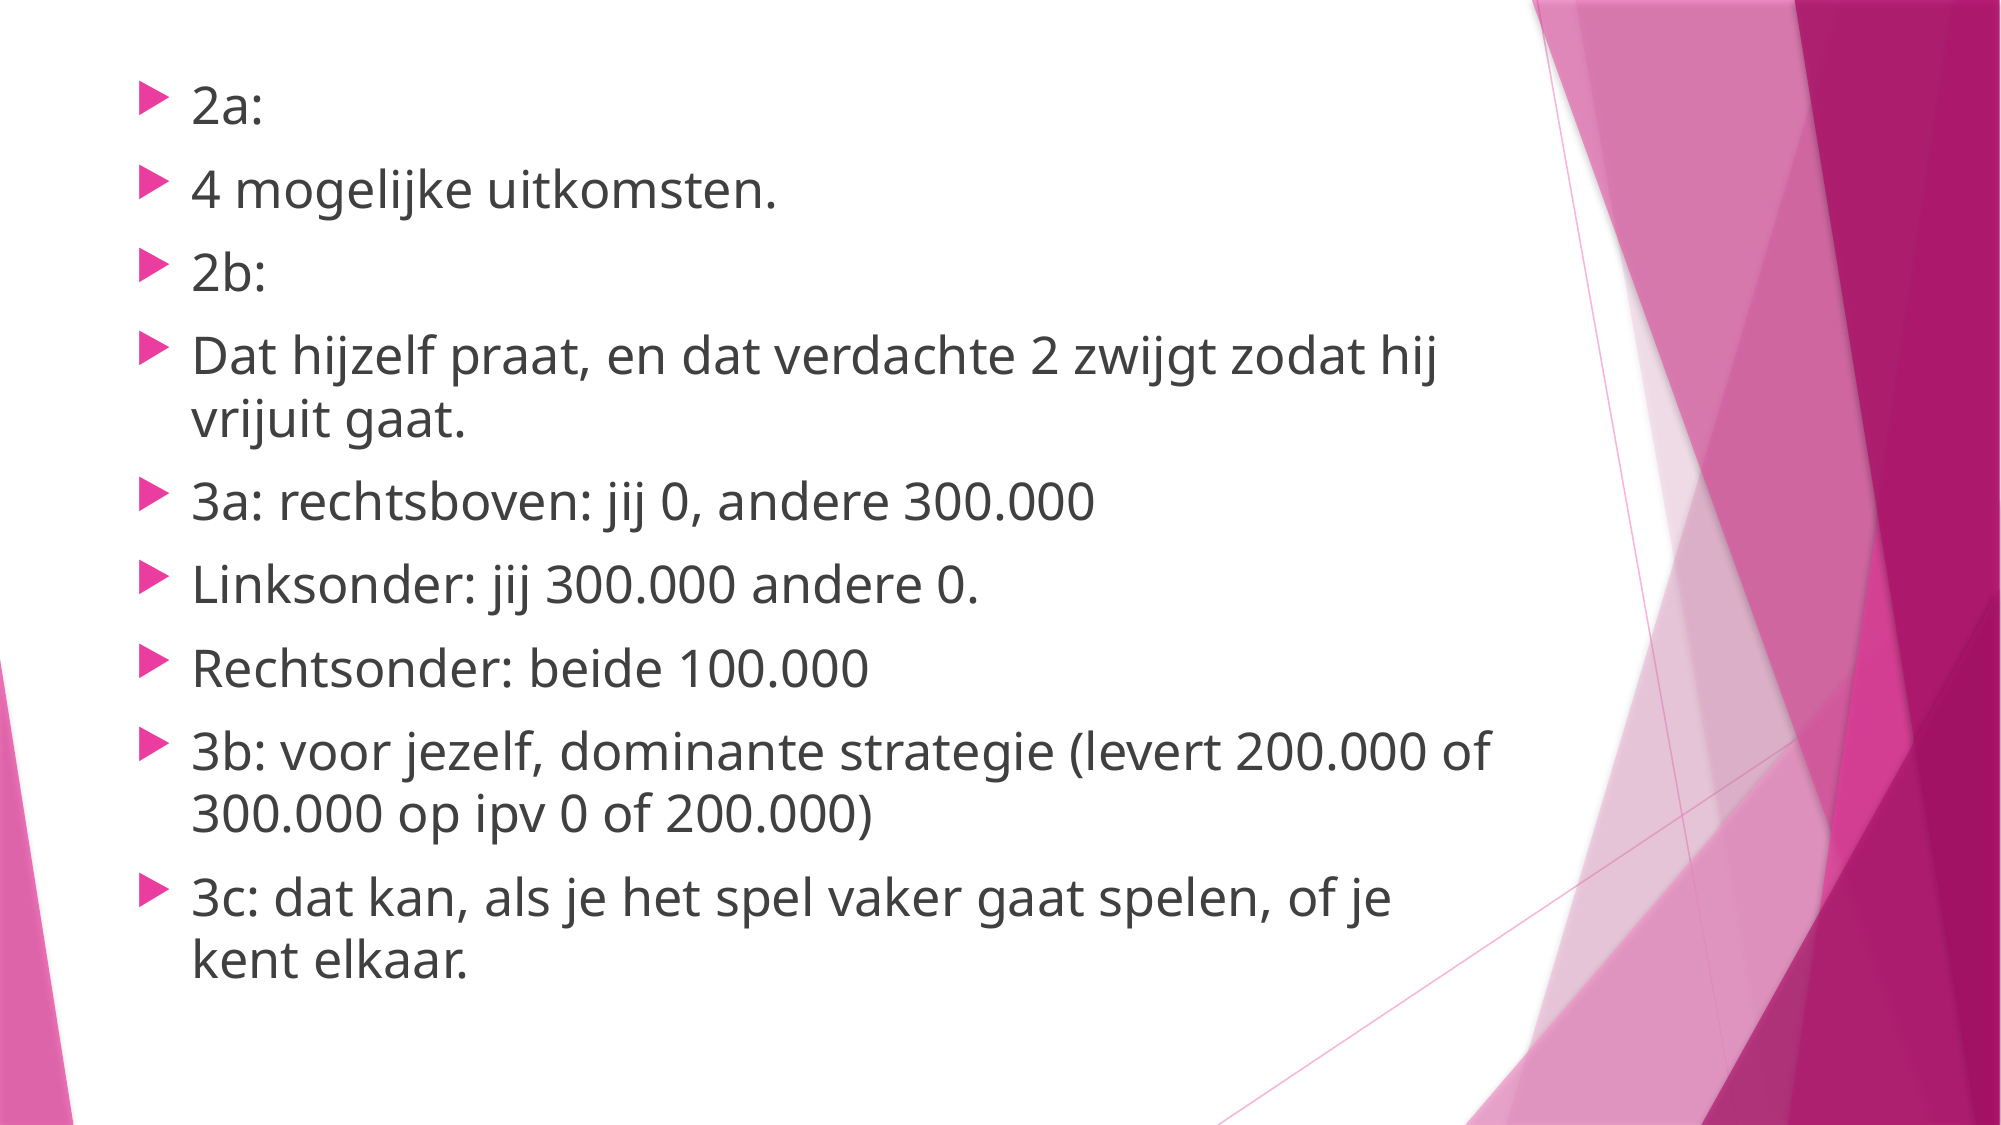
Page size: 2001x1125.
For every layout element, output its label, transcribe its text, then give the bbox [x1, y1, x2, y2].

list 2a: 4 mogelijke uitkomsten. 2b: Dat hijzelf praat, en dat verdachte 2 zwijgt zodat hij vrijuit gaat. 3a: rechtsboven: jij 0, andere 300.000 Linksonder: jij 300.000 andere 0. Rechtsonder: beide 100.000 3b: voor jezelf, dominante strategie (levert 200.000 of 300.000 op ipv 0 of 200.000) 3c: dat kan, als je het spel vaker gaat spelen, of je kent elkaar. [120, 65, 1522, 992]
